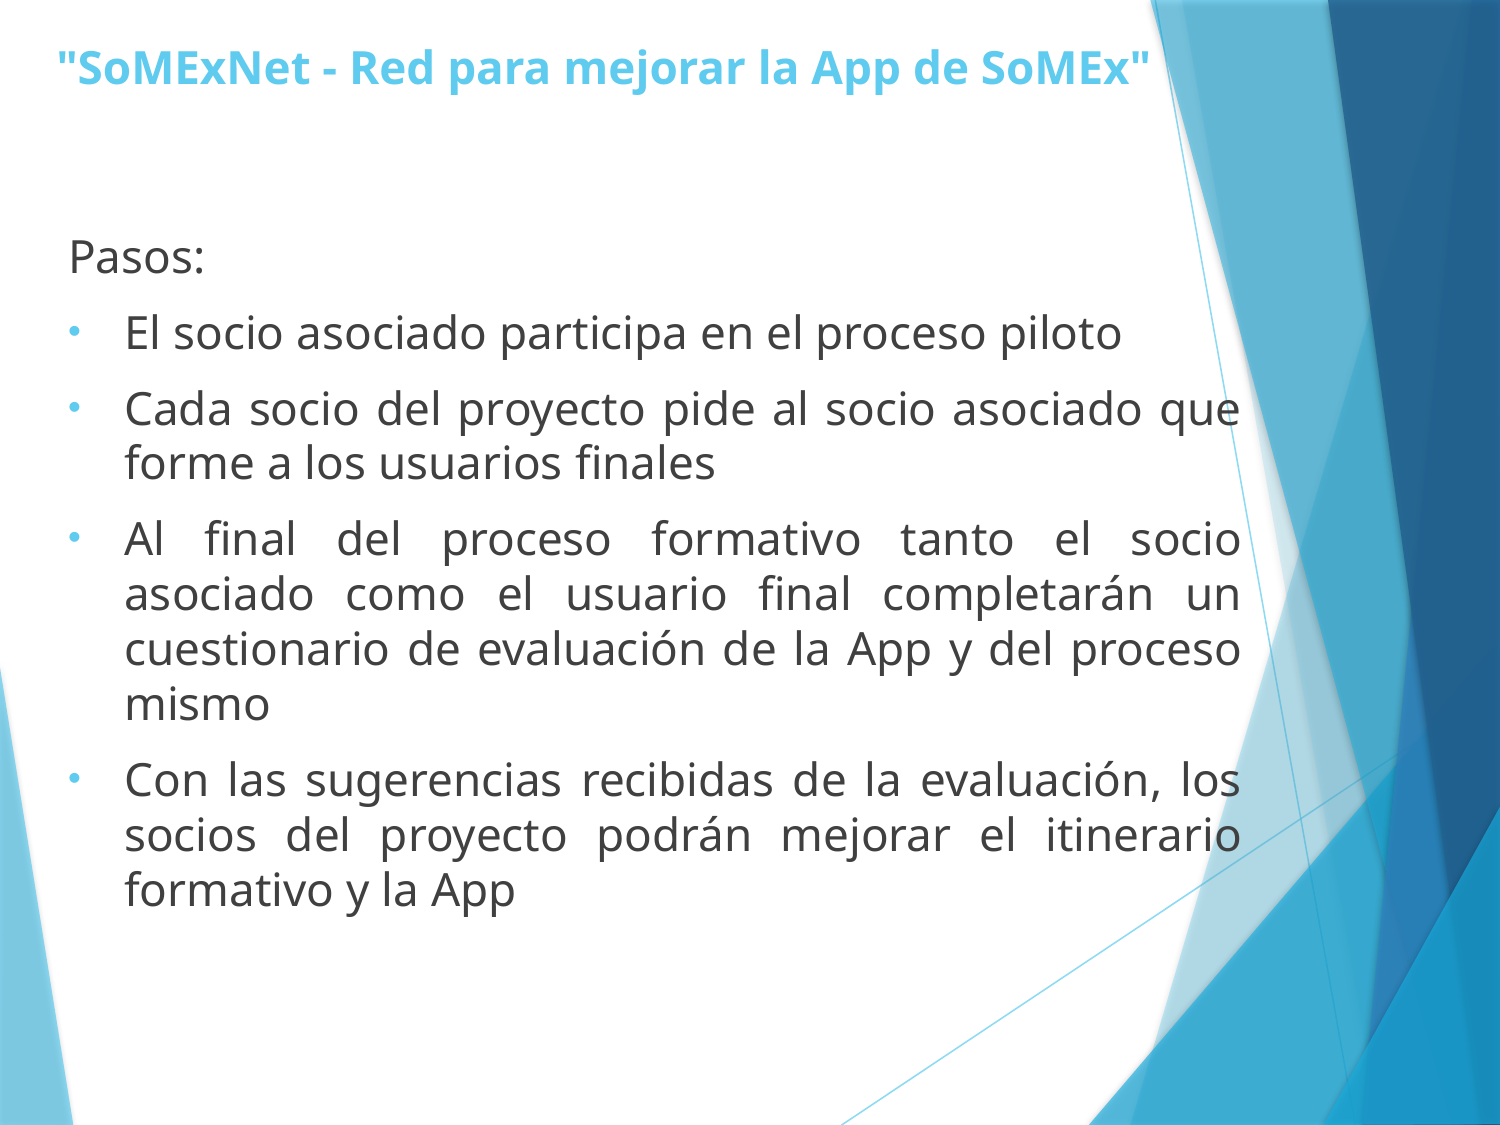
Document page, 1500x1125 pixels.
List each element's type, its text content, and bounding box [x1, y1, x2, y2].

list Pasos: El socio asociado participa en el proceso piloto Cada socio del proyecto pide al socio asociado que forme a los usuarios finales Al final del proceso formativo tanto el socio asociado como el usuario final completarán un cuestionario de evaluación de la App y del proceso mismo Con las sugerencias recibidas de la evaluación, los socios del proyecto podrán mejorar el itinerario formativo y la App [53, 219, 1258, 929]
title "SoMExNet - Red para mejorar la App de SoMEx" [41, 30, 1415, 114]
